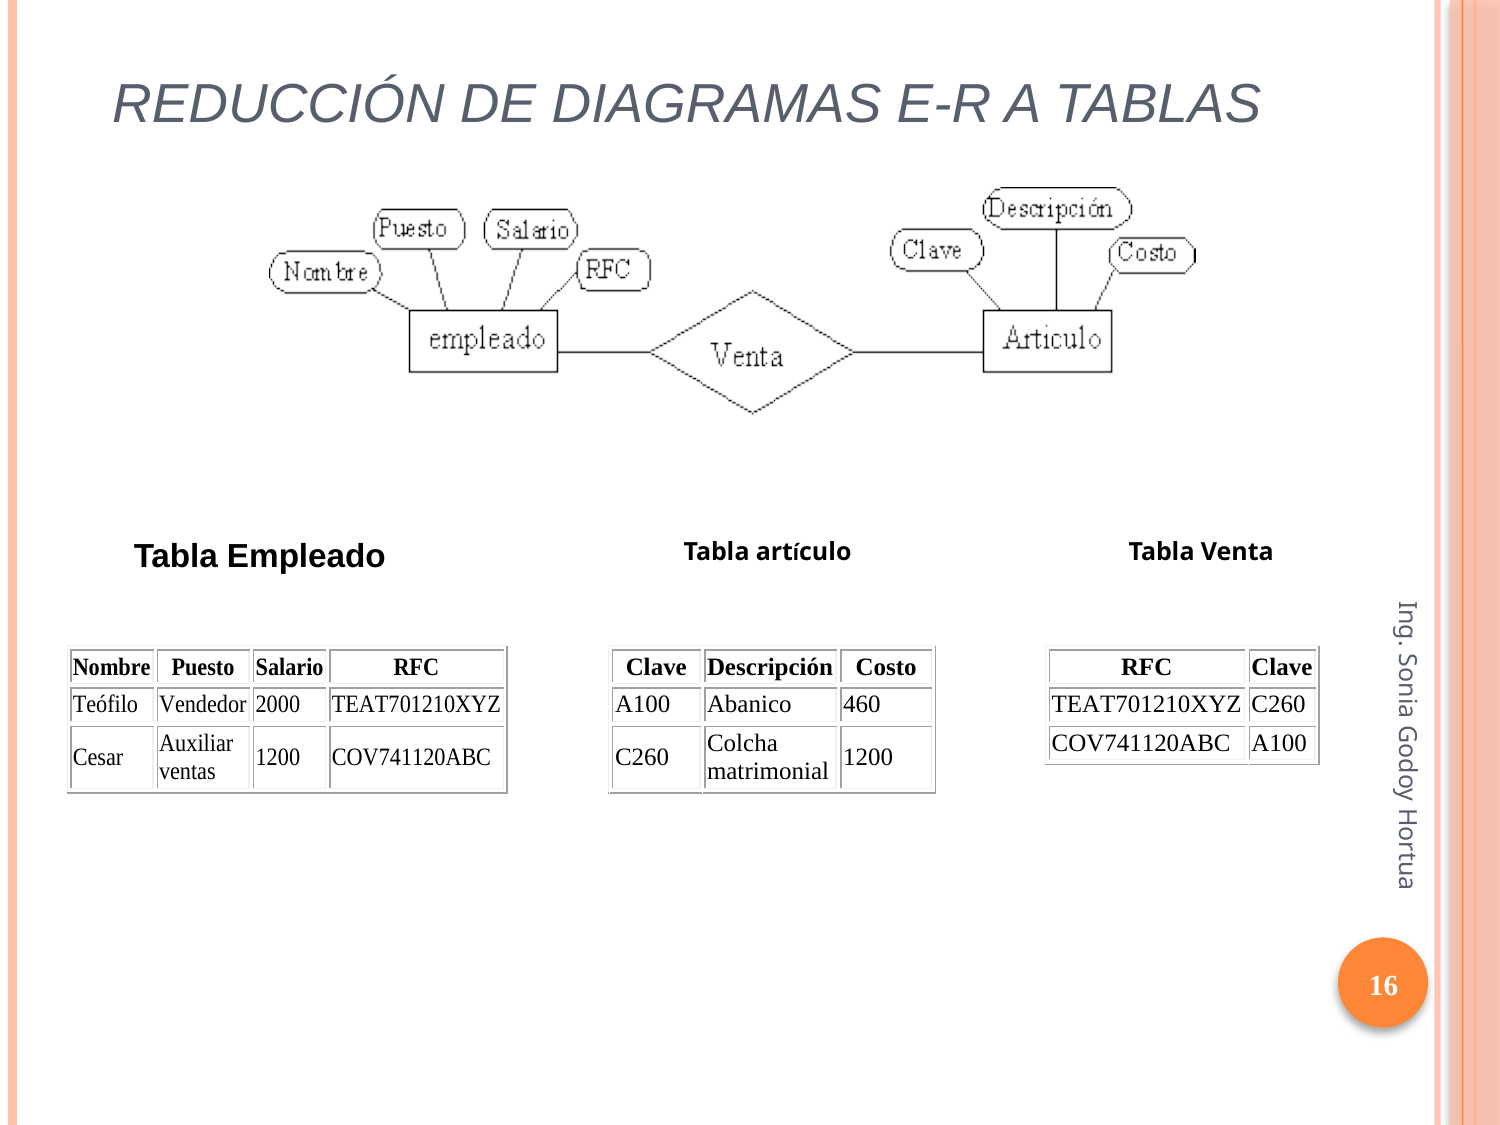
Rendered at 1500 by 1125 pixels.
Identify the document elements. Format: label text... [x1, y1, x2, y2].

footer Ing. Sonia Godoy Hortua [1379, 831, 1440, 906]
text_box Tabla Empleado [119, 527, 401, 582]
title Reducción de diagramas E-R a tablas [75, 45, 1300, 141]
picture [269, 187, 1196, 423]
text_box Tabla Venta [972, 527, 1430, 573]
slide_number 16 [1333, 940, 1434, 1026]
footer Ing. Sonia Godoy Hortua [1379, 380, 1440, 644]
picture [0, 644, 1500, 847]
text_box Tabla artículo [609, 528, 926, 574]
